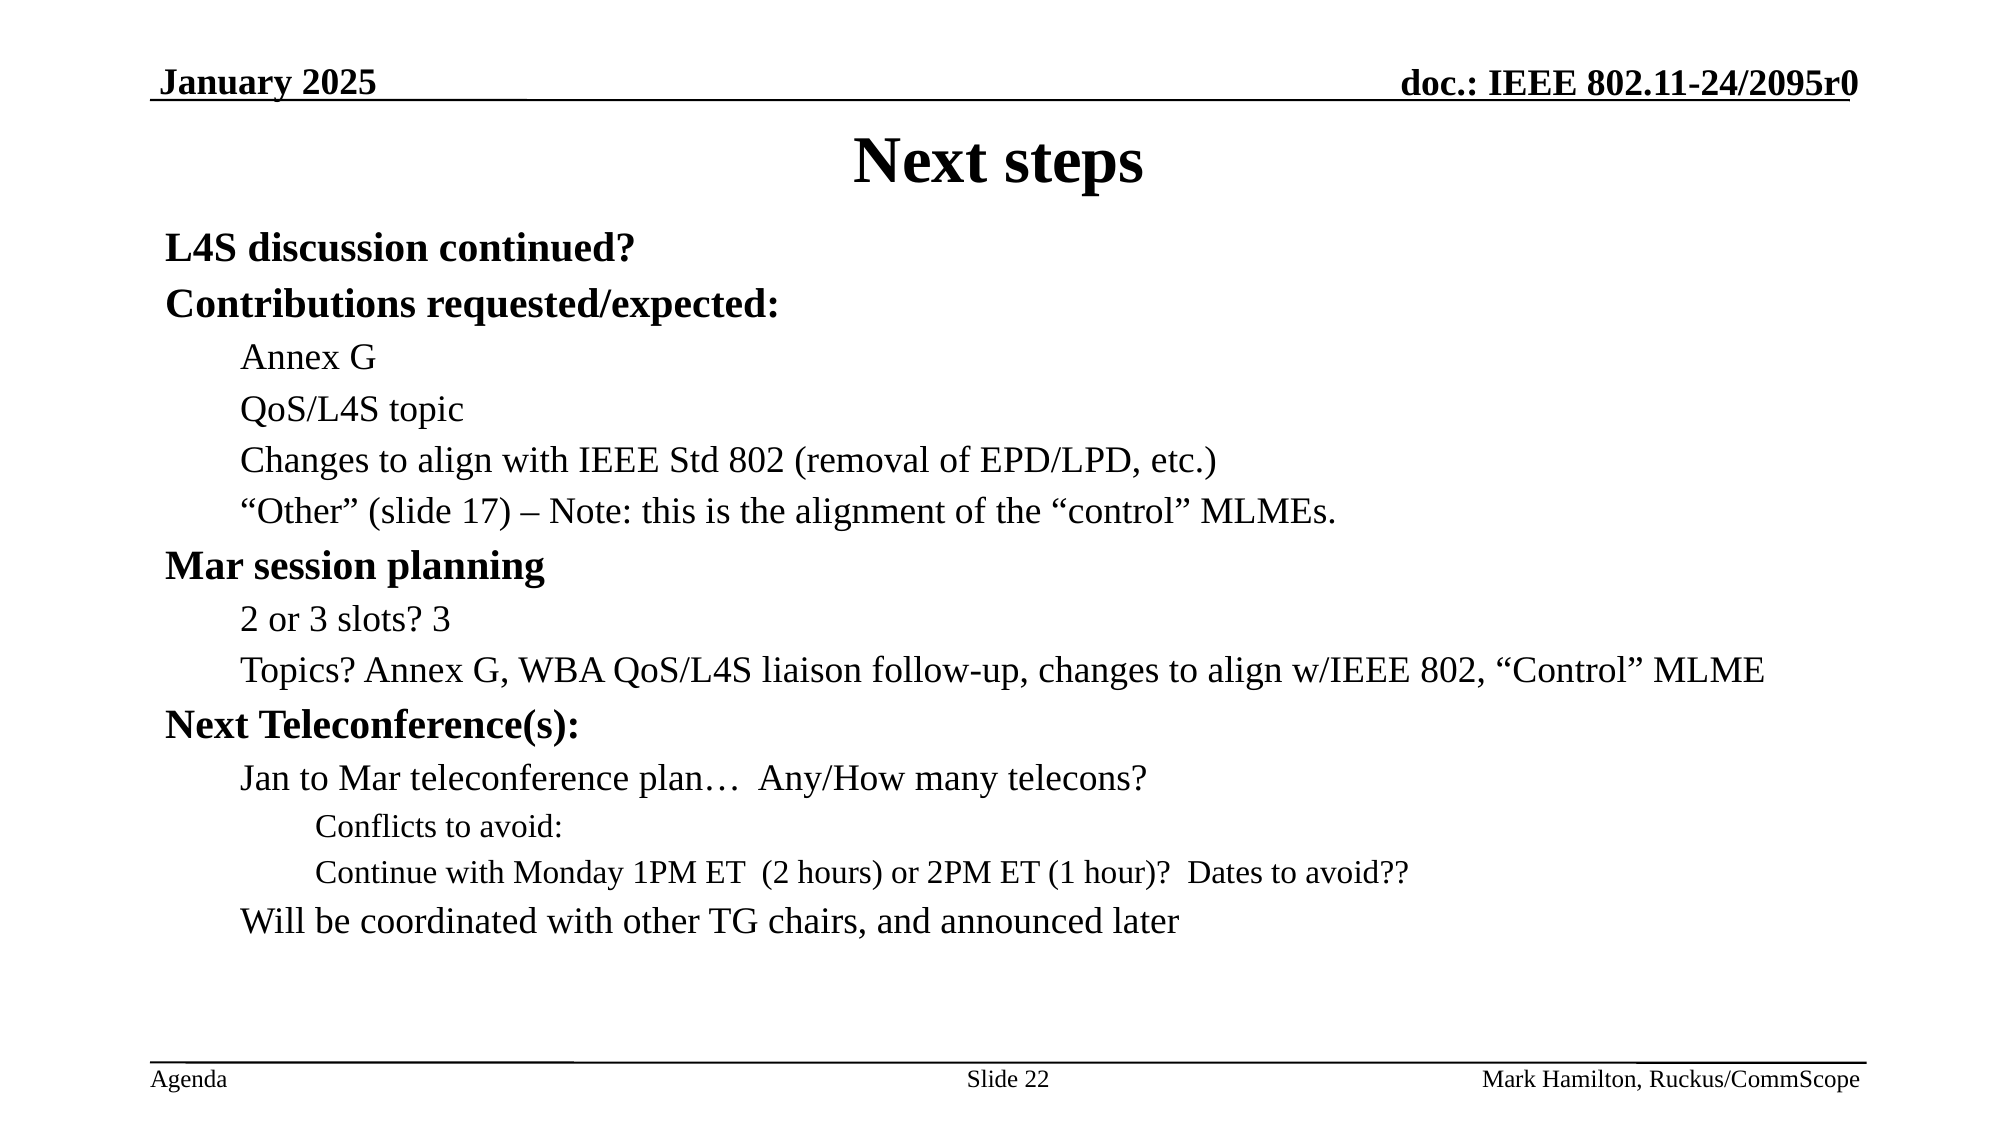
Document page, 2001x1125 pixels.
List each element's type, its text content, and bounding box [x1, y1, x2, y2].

list L4S discussion continued? Contributions requested/expected: Annex G QoS/L4S topic Changes to align with IEEE Std 802 (removal of EPD/LPD, etc.) “Other” (slide 17) – Note: this is the alignment of the “control” MLMEs. Mar session planning 2 or 3 slots? 3 Topics? Annex G, WBA QoS/L4S liaison follow-up, changes to align w/IEEE 802, “Control” MLME Next Teleconference(s): Jan to Mar teleconference plan… Any/How many telecons? Conflicts to avoid: Continue with Monday 1PM ET (2 hours) or 2PM ET (1 hour)? Dates to avoid?? Will be coordinated with other TG chairs, and announced later [149, 212, 1850, 1063]
title Next steps [149, 112, 1850, 201]
slide_number Slide 22 [950, 1061, 1067, 1123]
